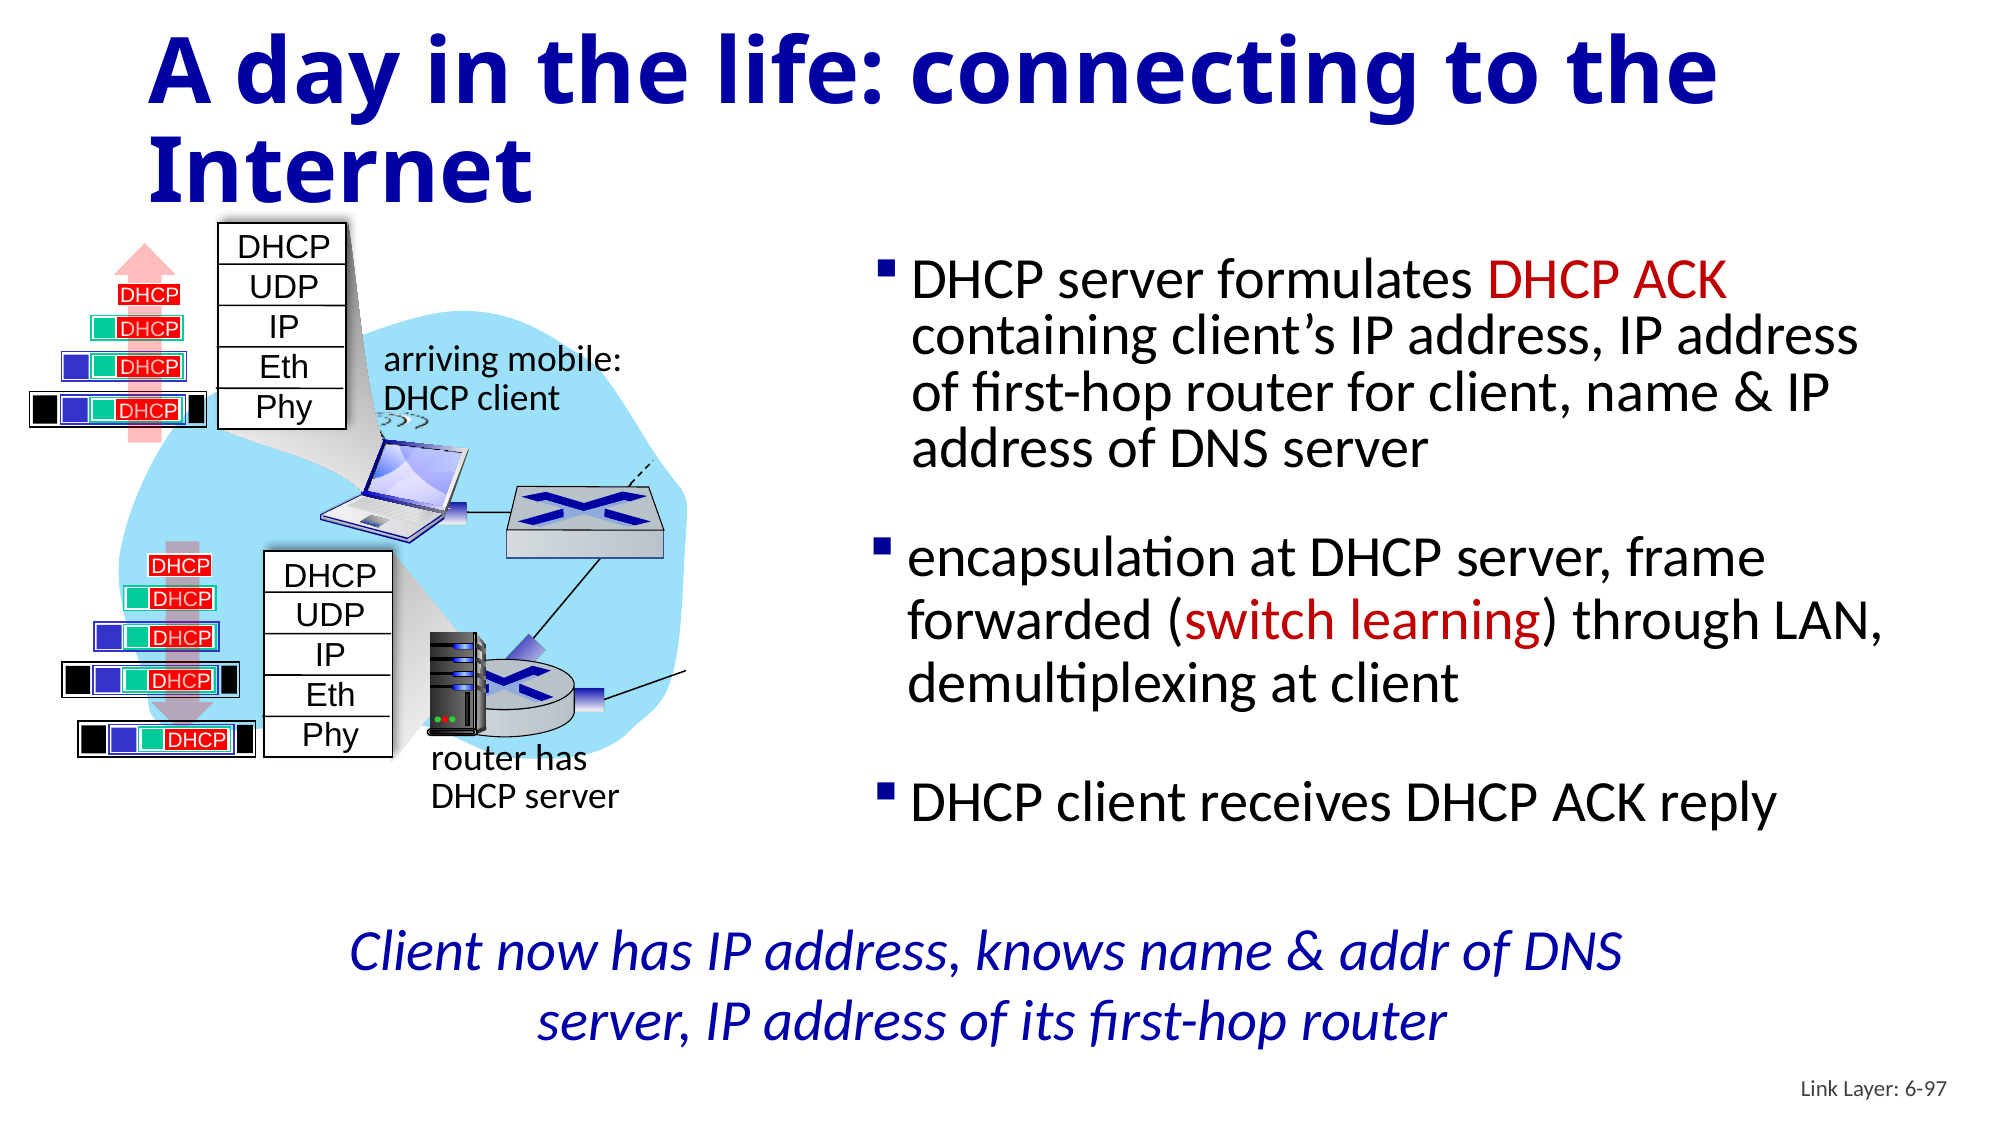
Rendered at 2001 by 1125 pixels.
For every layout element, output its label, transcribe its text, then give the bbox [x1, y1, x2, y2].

text_box encapsulation at DHCP server, frame forwarded (switch learning) through LAN, demultiplexing at client [854, 518, 1926, 743]
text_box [78, 719, 256, 760]
text_box [506, 634, 546, 659]
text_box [312, 410, 470, 546]
text_box DHCP server formulates DHCP ACK containing client’s IP address, IP address of first-hop router for client, name & IP address of DNS server [858, 246, 1933, 505]
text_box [427, 632, 487, 736]
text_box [62, 541, 240, 733]
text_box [136, 545, 226, 586]
slide_number Link Layer: 6-97 [1512, 1056, 1963, 1117]
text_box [506, 486, 664, 559]
text_box DHCP client receives DHCP ACK reply [857, 763, 1930, 884]
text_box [479, 659, 575, 737]
text_box Client now has IP address, knows name & addr of DNS server, IP address of its first-hop router [334, 904, 1652, 1060]
text_box [122, 392, 312, 729]
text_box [215, 218, 383, 492]
text_box arriving mobile: DHCP client [383, 333, 638, 425]
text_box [29, 242, 207, 443]
text_box router has DHCP server [415, 732, 635, 824]
text_box [575, 688, 605, 712]
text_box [262, 546, 479, 762]
text_box [383, 310, 545, 333]
title A day in the life: connecting to the Internet [133, 49, 1859, 197]
text_box [470, 425, 688, 732]
